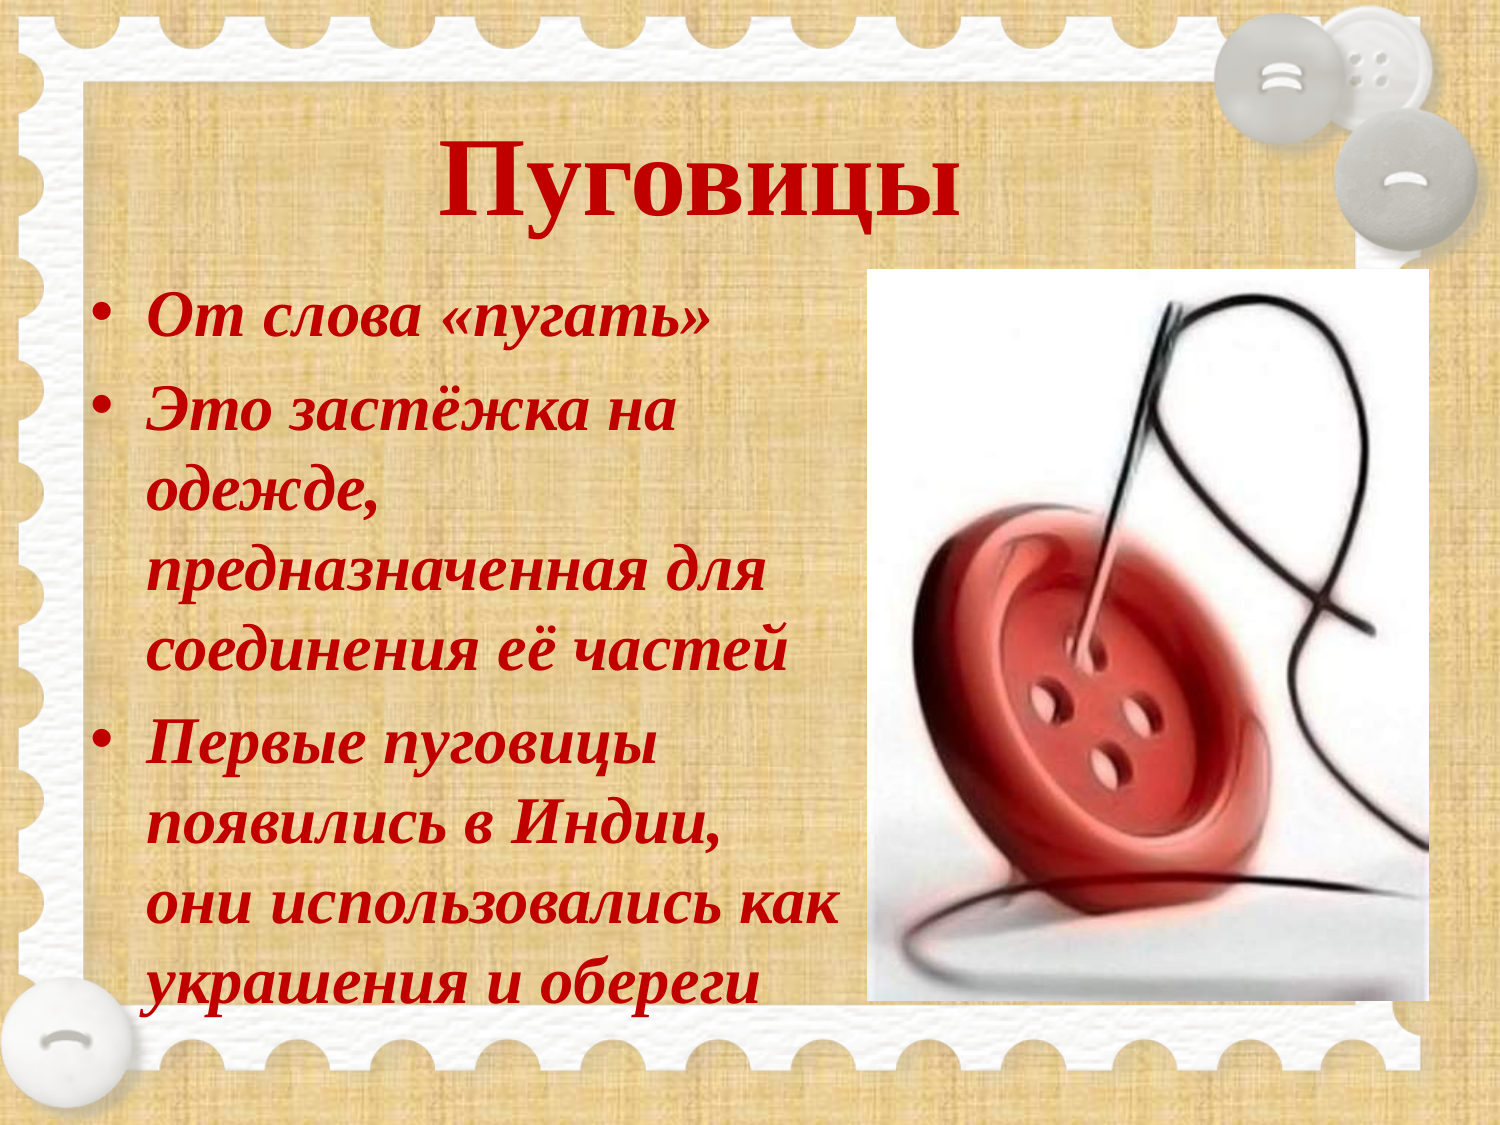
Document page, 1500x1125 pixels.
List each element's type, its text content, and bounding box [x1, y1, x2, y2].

title Пуговицы [82, 82, 1348, 258]
list От слова «пугать» Это застёжка на одежде, предназначенная для соединения её частей Первые пуговицы появились в Индии, они использовались как украшения и обереги [75, 262, 856, 1055]
picture [866, 269, 1429, 1002]
